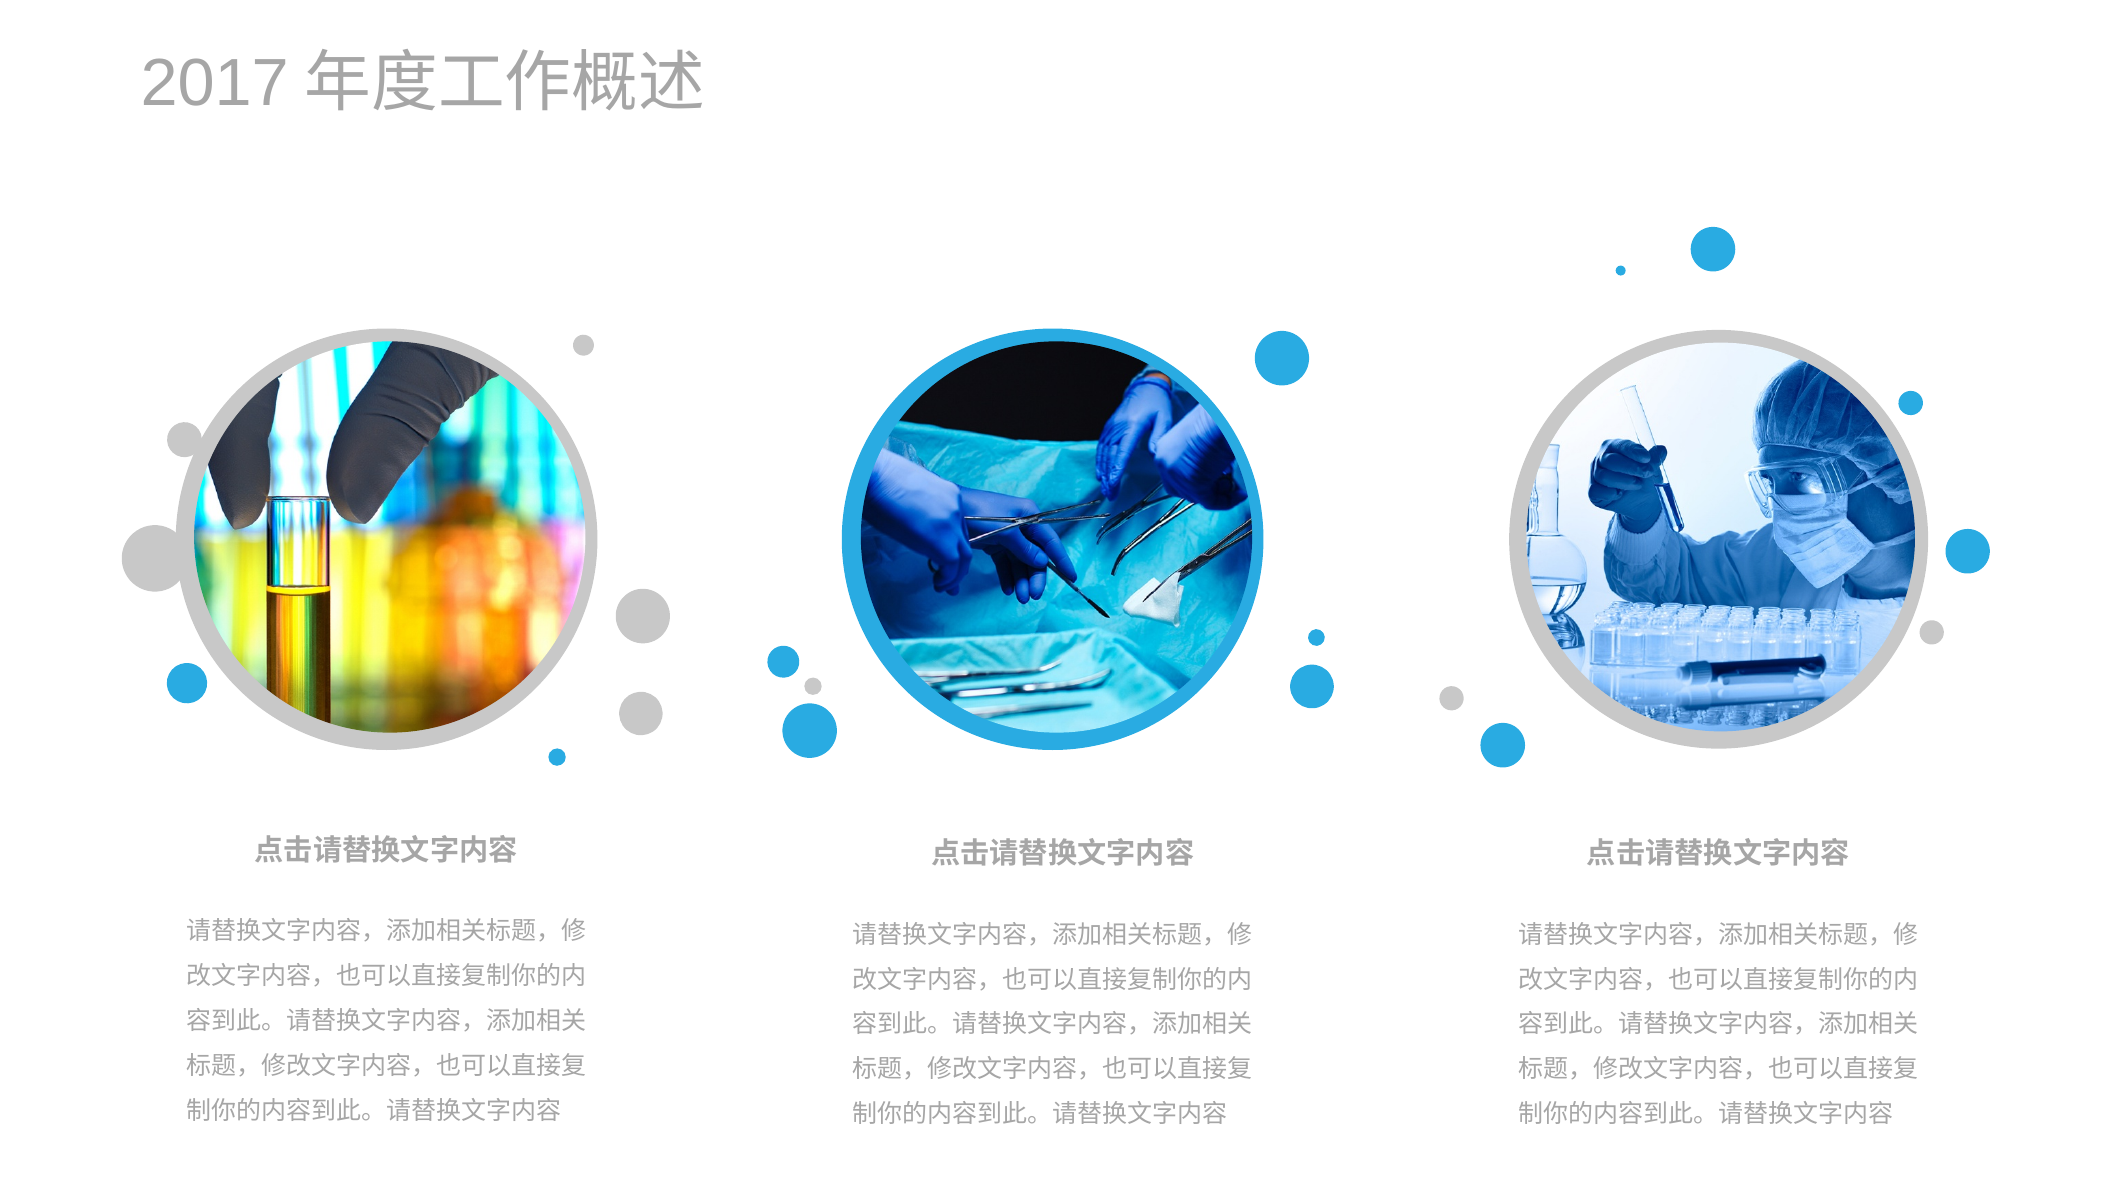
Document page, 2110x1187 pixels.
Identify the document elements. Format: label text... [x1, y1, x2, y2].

text_box [1614, 264, 1627, 277]
text_box [1306, 628, 1326, 647]
text_box [781, 702, 838, 759]
text_box [1438, 685, 1465, 712]
text_box 点击请替换文字内容 [1586, 834, 1851, 870]
text_box 2017年度工作概述 [140, 38, 789, 119]
text_box [614, 587, 671, 645]
text_box [1929, 619, 1945, 646]
text_box [1289, 663, 1335, 710]
text_box 请替换文字内容，添加相关标题，修改文字内容，也可以直接复制你的内容到此。请替换文字内容，添加相关标题，修改文字内容，也可以直接复制你的内容到此。请替换文字内容 [186, 900, 587, 1125]
text_box [766, 644, 801, 679]
text_box 点击请替换文字内容 [931, 834, 1195, 870]
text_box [175, 328, 598, 750]
text_box [166, 423, 175, 456]
text_box [803, 676, 823, 696]
text_box [1944, 527, 1991, 575]
text_box [165, 665, 175, 701]
text_box [1264, 329, 1311, 387]
text_box [547, 750, 567, 767]
text_box [120, 524, 175, 593]
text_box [841, 328, 1264, 750]
text_box 请替换文字内容，添加相关标题，修改文字内容，也可以直接复制你的内容到此。请替换文字内容，添加相关标题，修改文字内容，也可以直接复制你的内容到此。请替换文字内容 [852, 903, 1253, 1128]
text_box 请替换文字内容，添加相关标题，修改文字内容，也可以直接复制你的内容到此。请替换文字内容，添加相关标题，修改文字内容，也可以直接复制你的内容到此。请替换文字内容 [1518, 903, 1919, 1128]
text_box [1479, 721, 1526, 769]
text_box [1509, 329, 1929, 749]
text_box 点击请替换文字内容 [254, 830, 519, 866]
text_box [1689, 225, 1737, 273]
text_box [618, 690, 664, 737]
